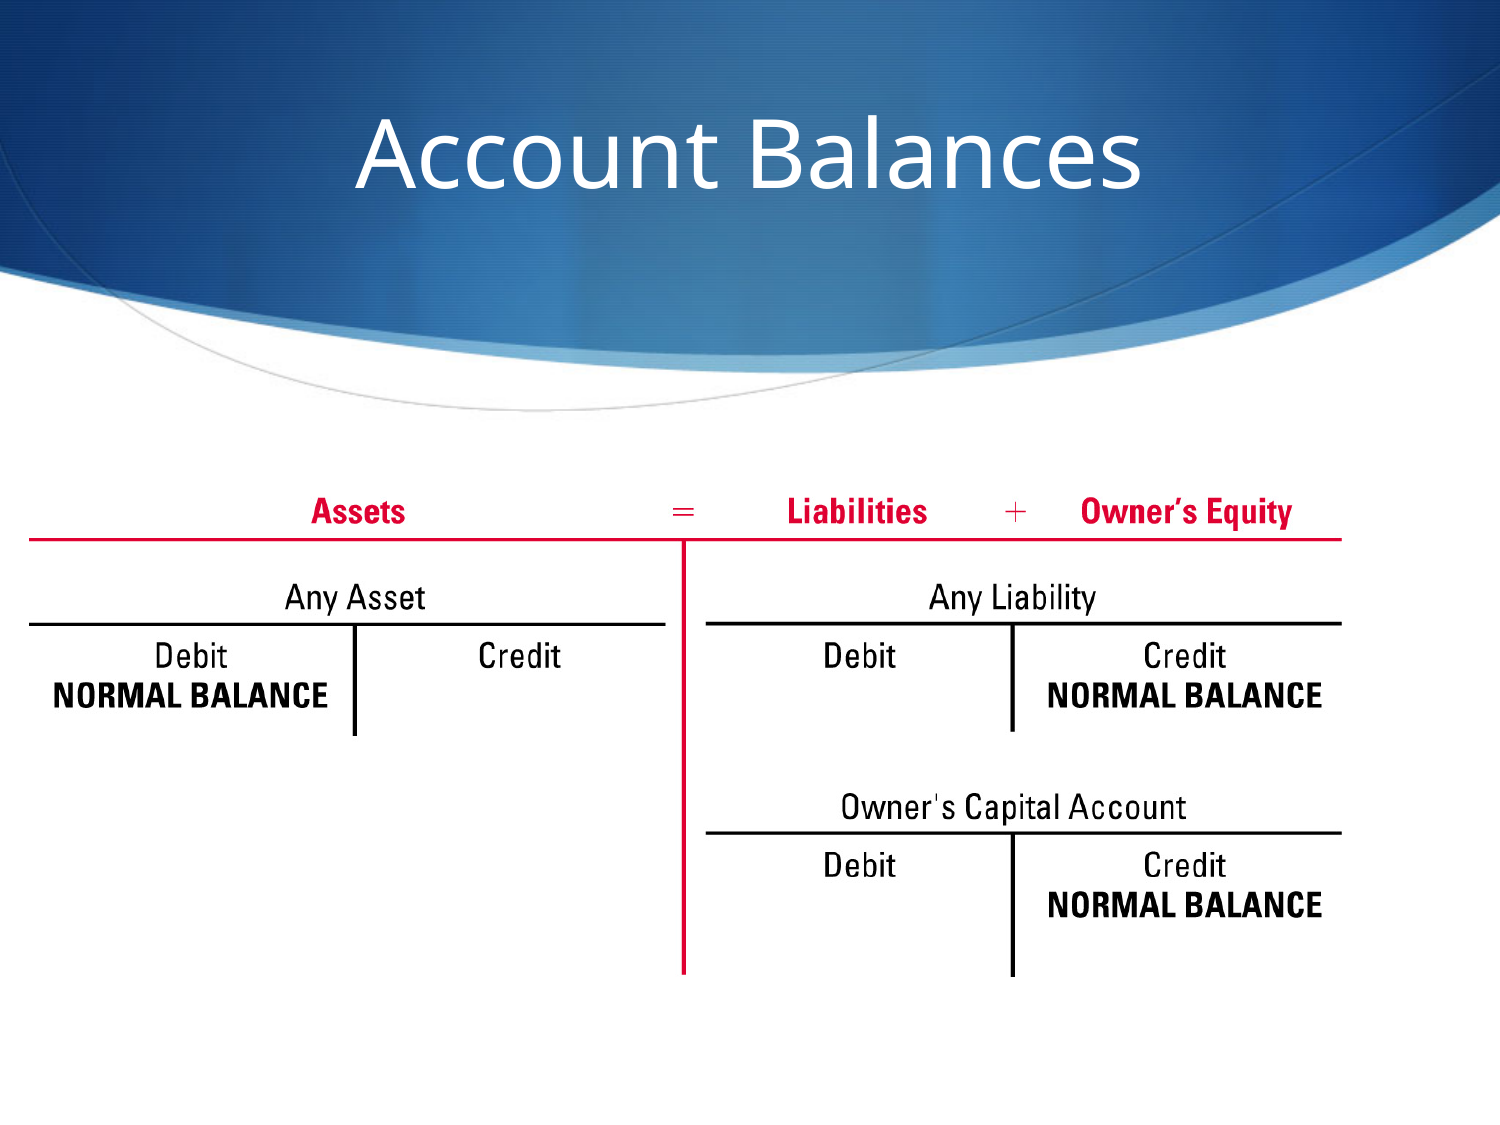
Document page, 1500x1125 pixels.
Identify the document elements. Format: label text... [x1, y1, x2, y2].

title Account Balances [75, 56, 1425, 245]
picture [0, 0, 1500, 1125]
